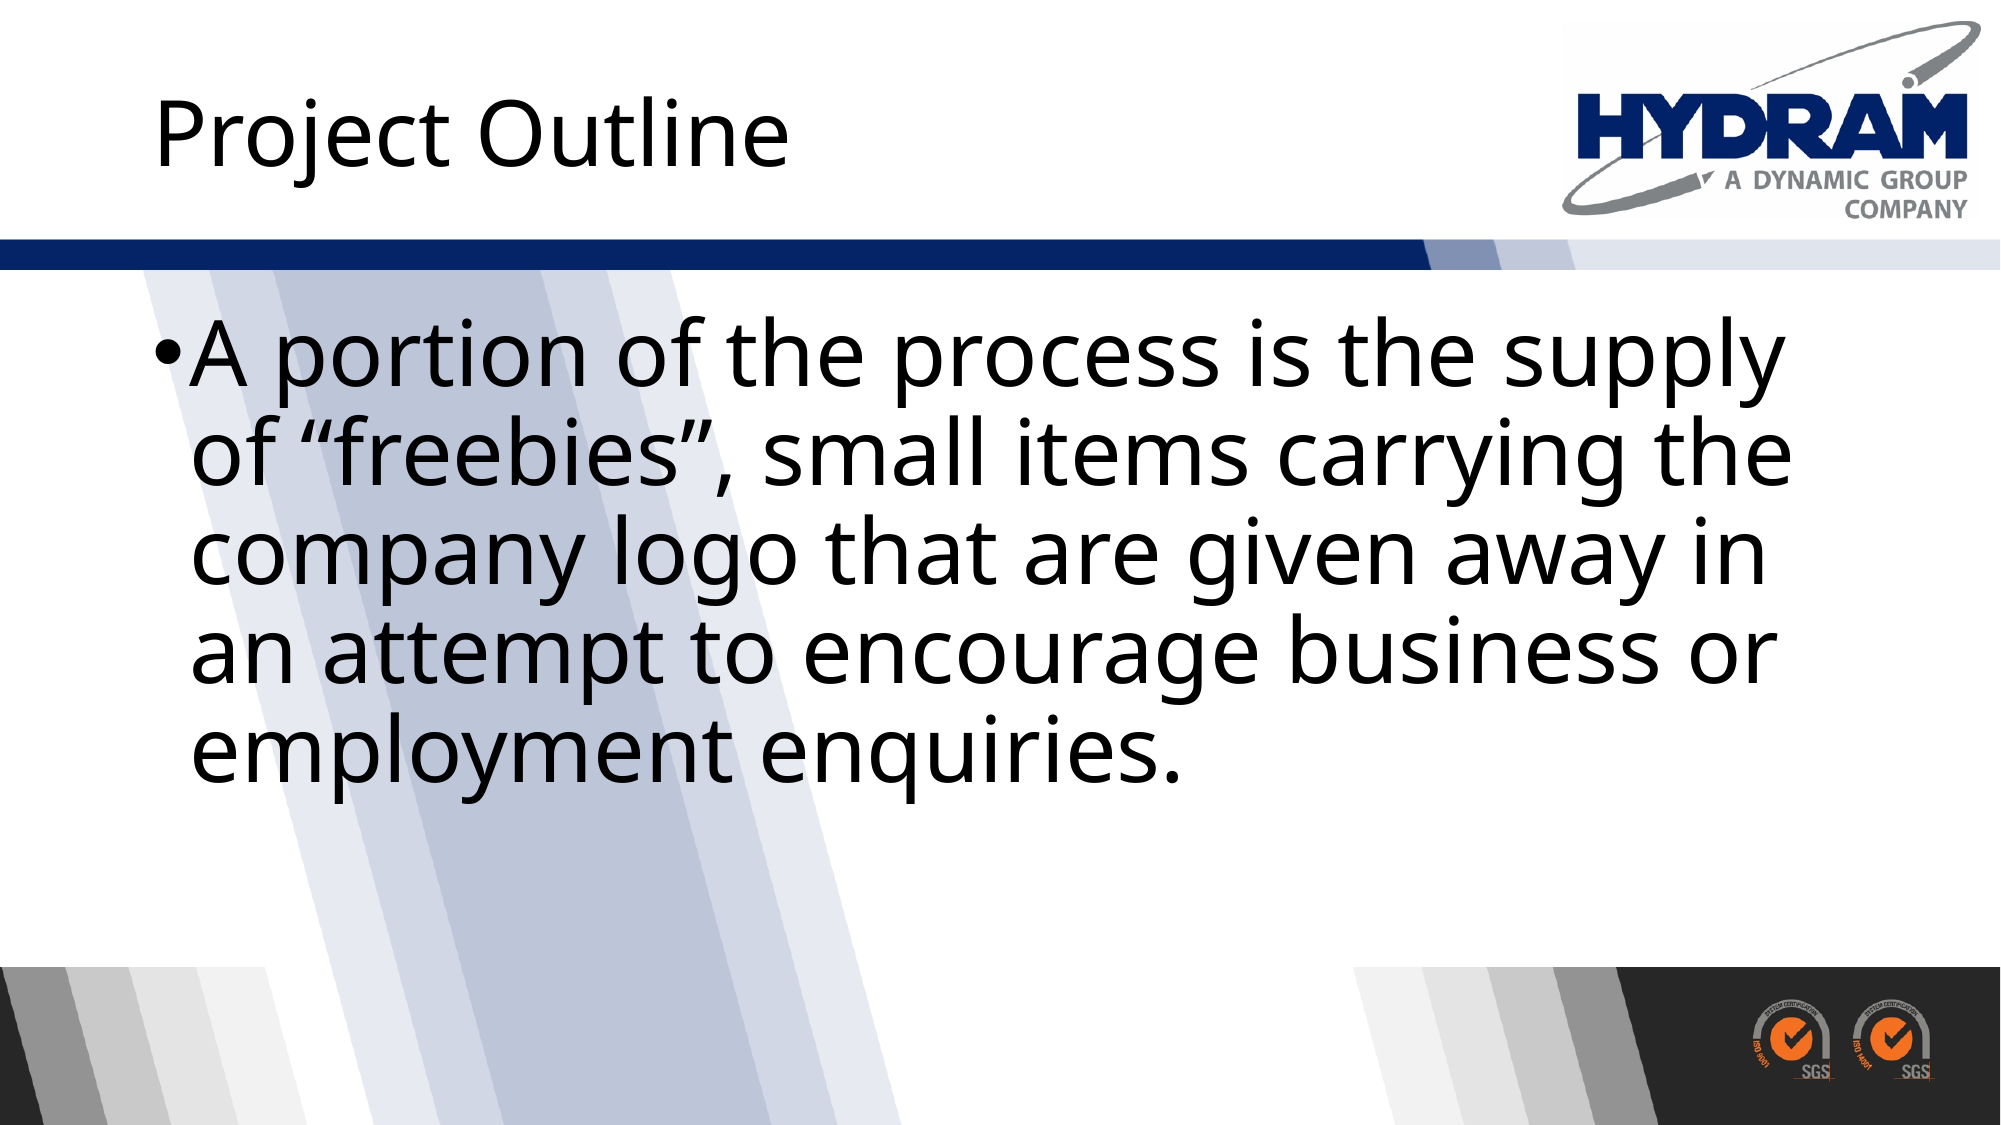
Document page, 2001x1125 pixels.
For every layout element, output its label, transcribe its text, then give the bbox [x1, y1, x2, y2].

picture [0, 0, 2001, 1125]
title Project Outline [137, 28, 1863, 246]
list A portion of the process is the supply of “freebies”, small items carrying the company logo that are given away in an attempt to encourage business or employment enquiries. [137, 299, 1863, 1014]
